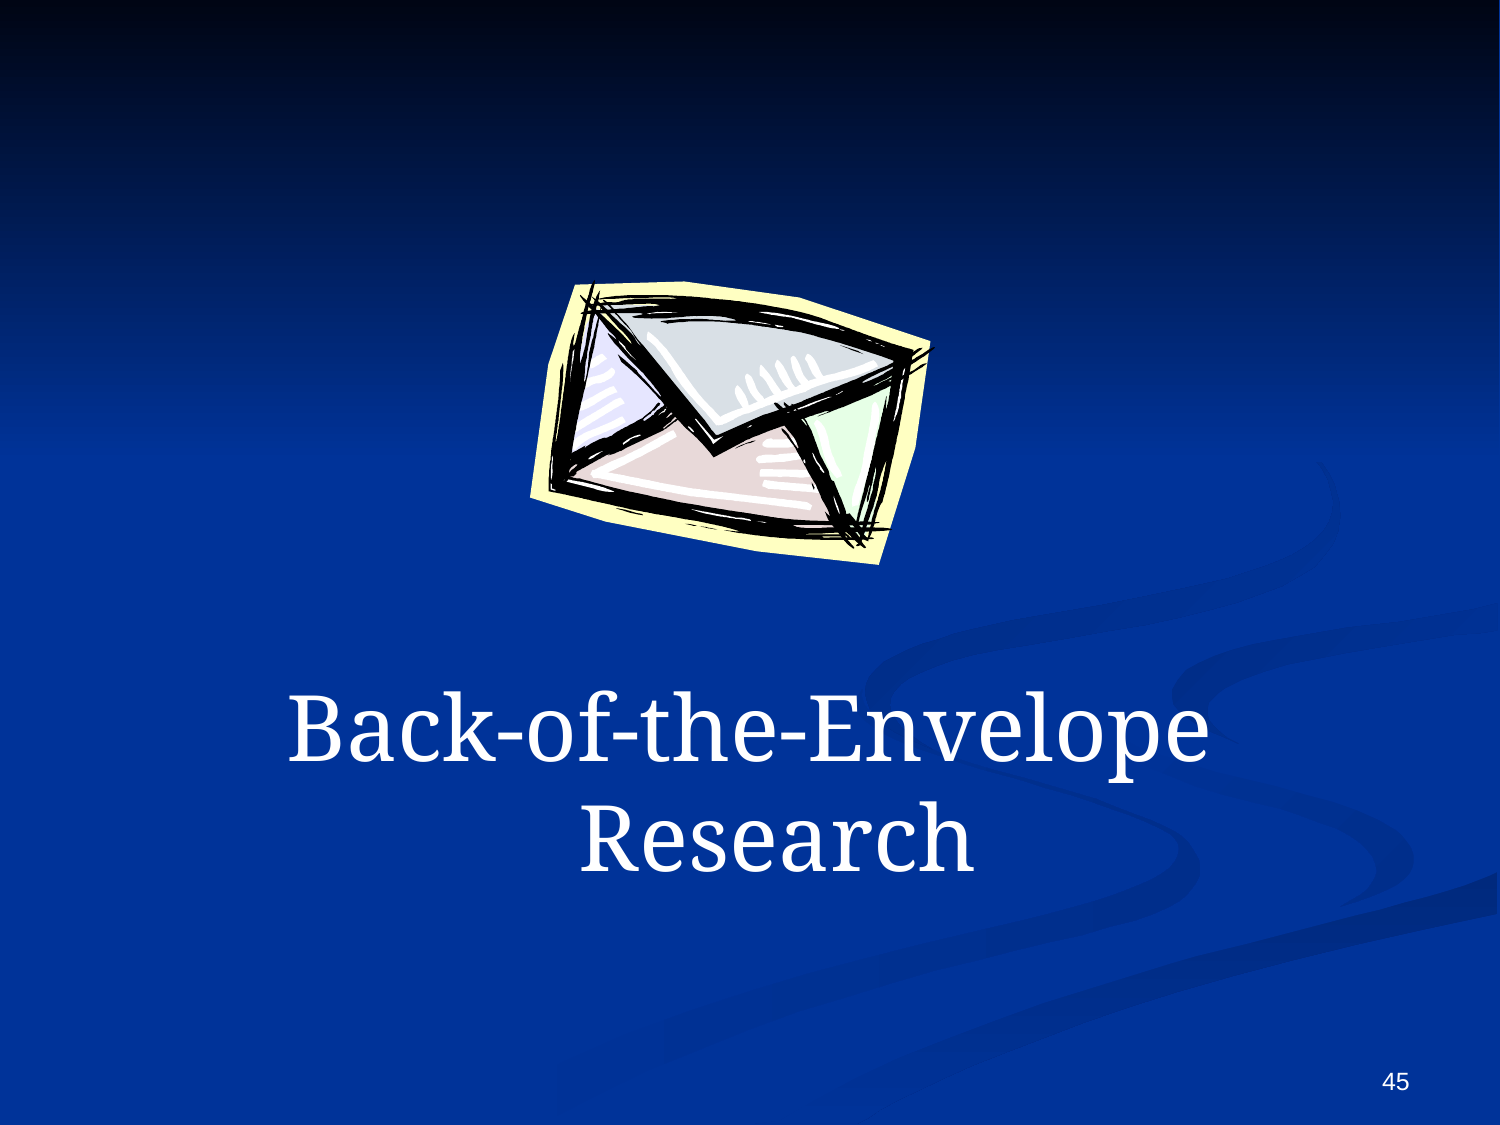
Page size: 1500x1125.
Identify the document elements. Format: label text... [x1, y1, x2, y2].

picture [524, 274, 941, 570]
slide_number 45 [1074, 1024, 1426, 1104]
list Back-of-the-Envelope Research [74, 662, 1426, 1006]
